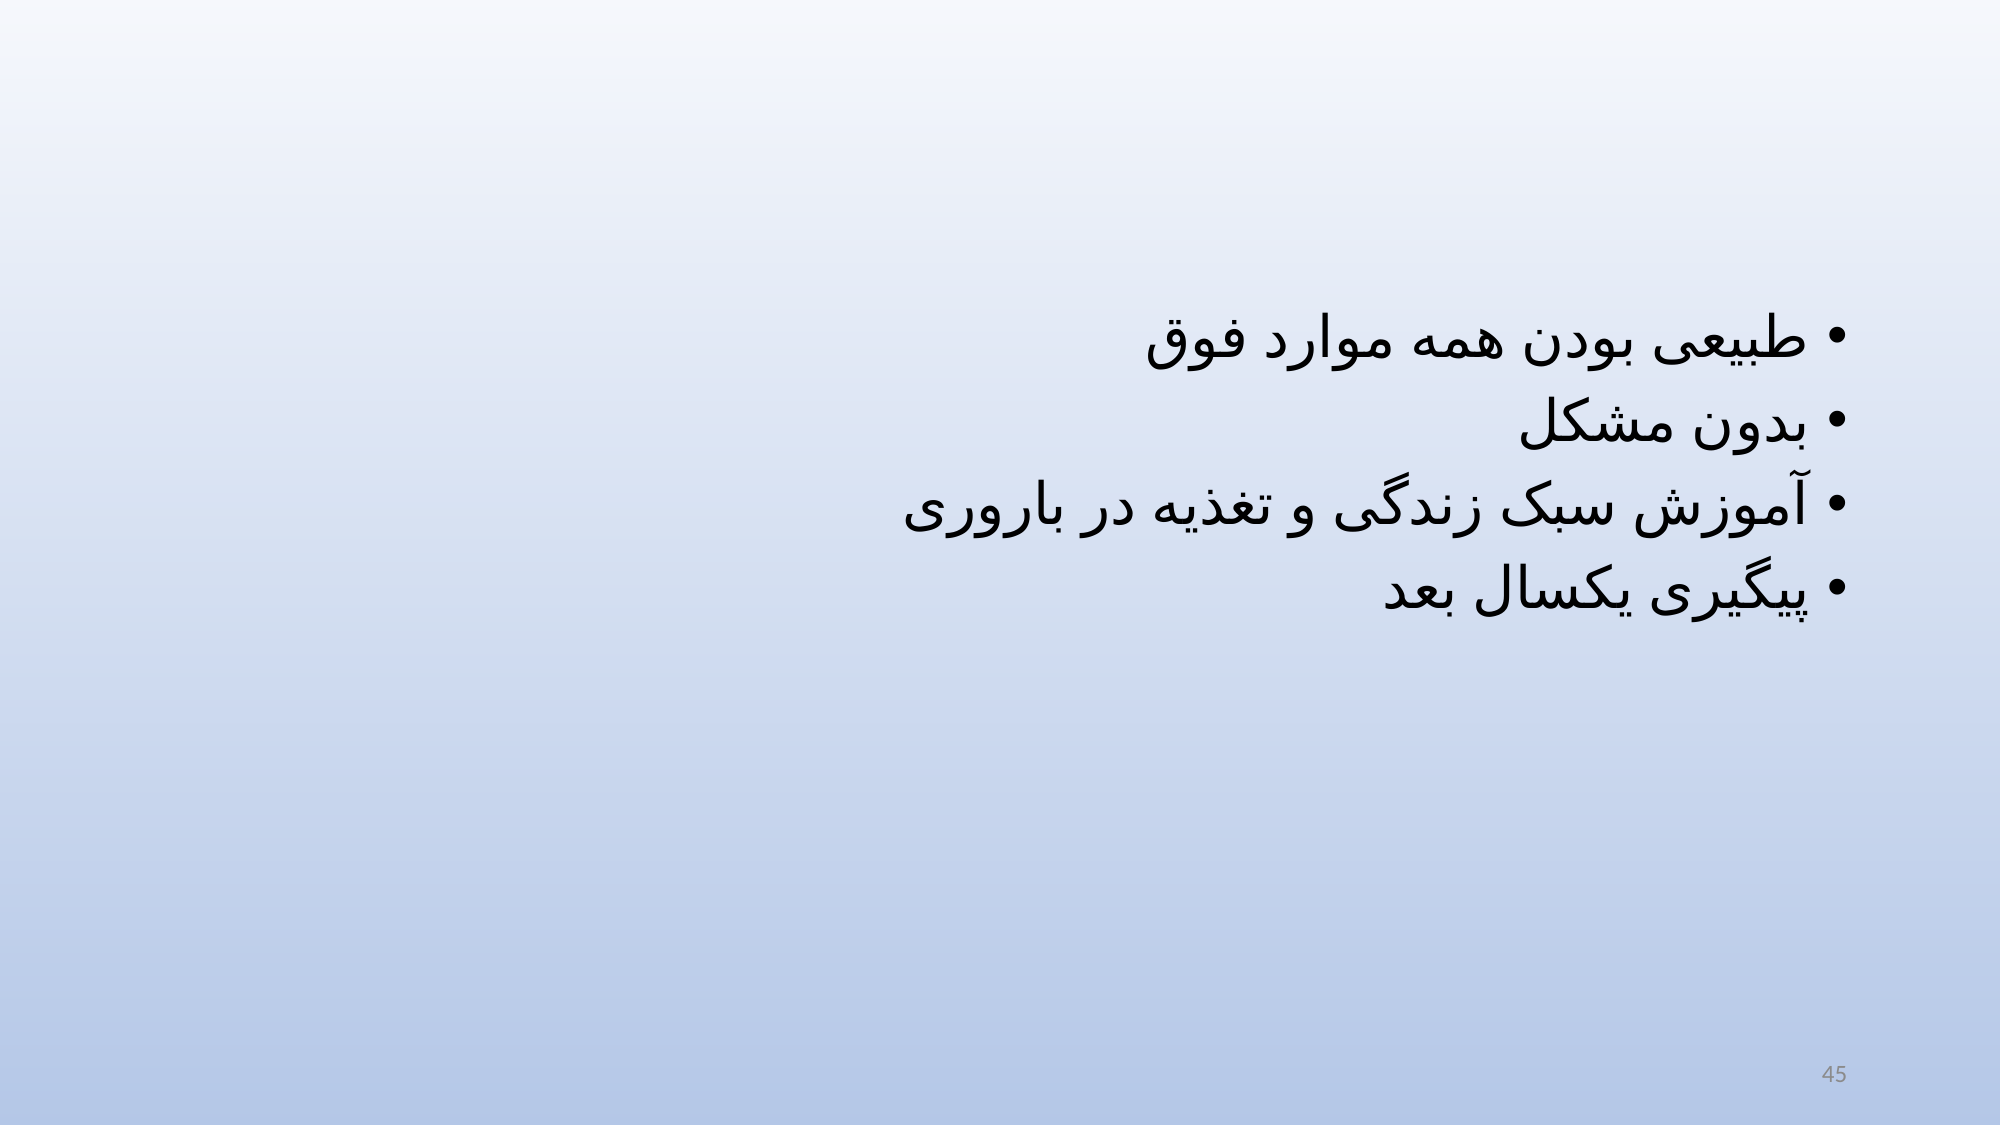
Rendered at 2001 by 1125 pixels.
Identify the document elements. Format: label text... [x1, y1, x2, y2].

list طبیعی بودن همه موارد فوق بدون مشکل آموزش سبک زندگی و تغذیه در باروری پیگیری یکسال بعد [137, 299, 1863, 1014]
slide_number 45 [1412, 1042, 1863, 1103]
